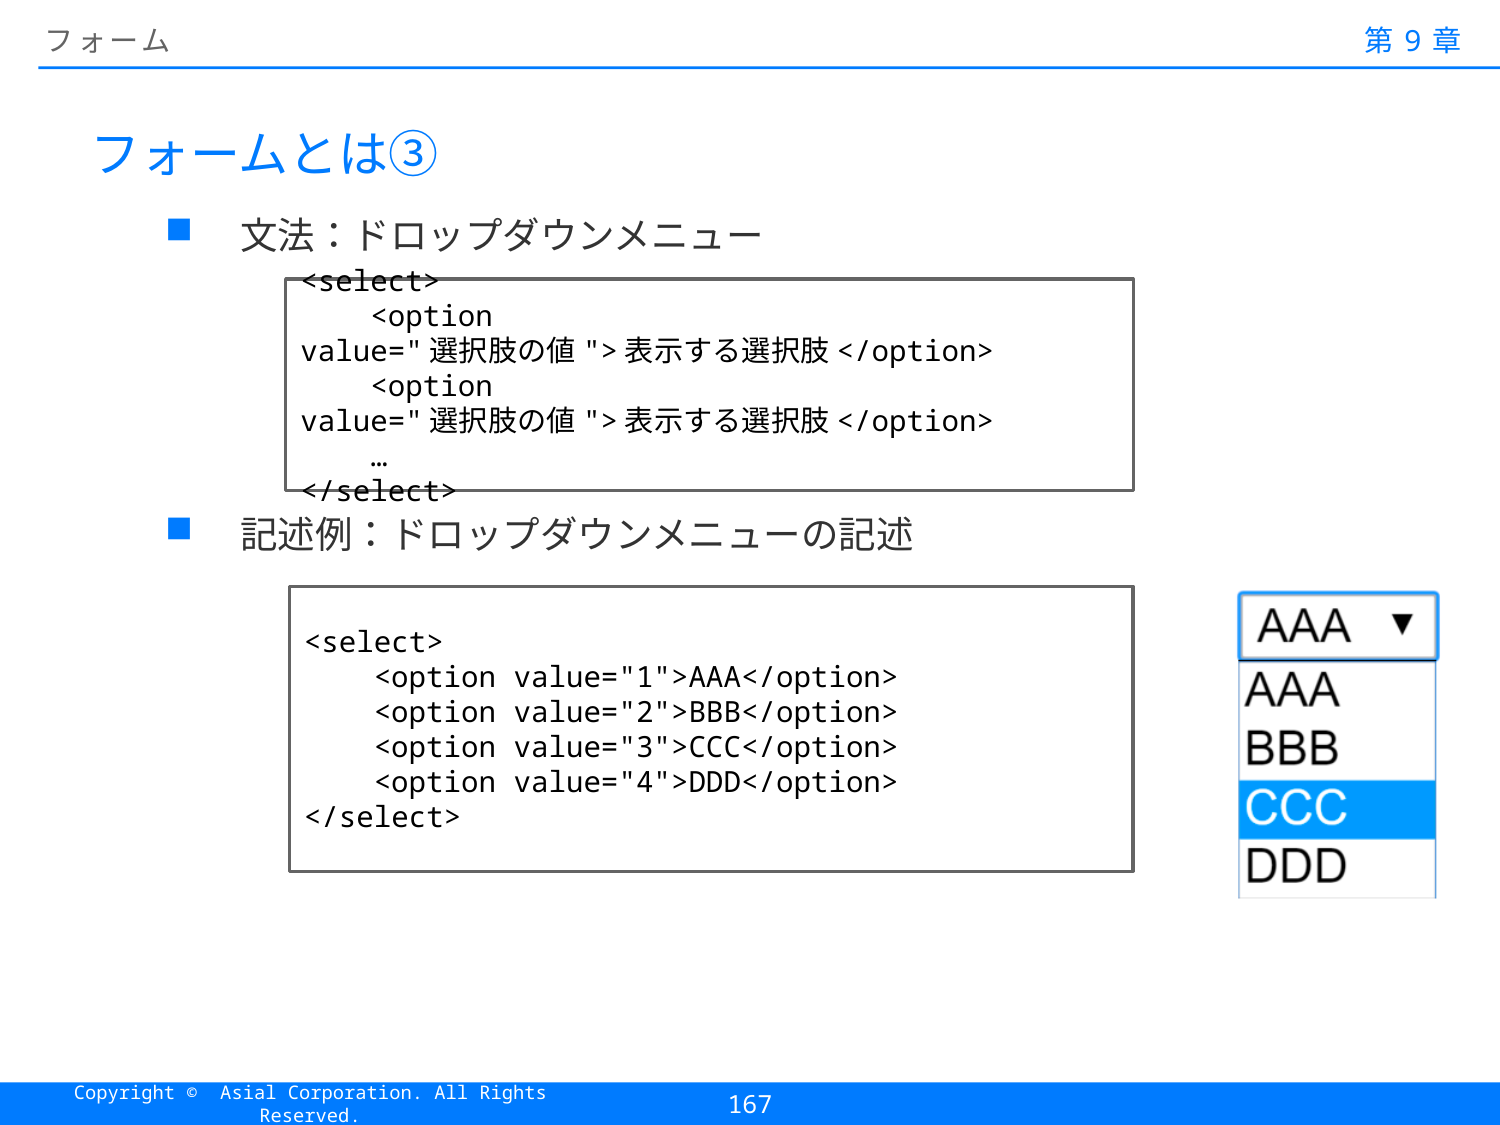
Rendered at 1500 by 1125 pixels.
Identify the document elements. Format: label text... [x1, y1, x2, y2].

title フォーム [29, 7, 702, 72]
text_box <select> <option value="選択肢の値">表示する選択肢</option> <option value="選択肢の値">表示する選択肢</option> … </select> [283, 277, 1135, 492]
picture [1227, 585, 1441, 902]
list 第9章 [702, 7, 1477, 72]
text_box <select> <option value="1">AAA</option> <option value="2">BBB</option> <option value="3">CCC</option> <option value="4">DDD</option> </select> [287, 584, 1135, 873]
list フォームとは③ 文法：ドロップダウンメニュー 記述例：ドロップダウンメニューの記述 [75, 84, 1425, 988]
slide_number 167 [581, 1075, 919, 1125]
